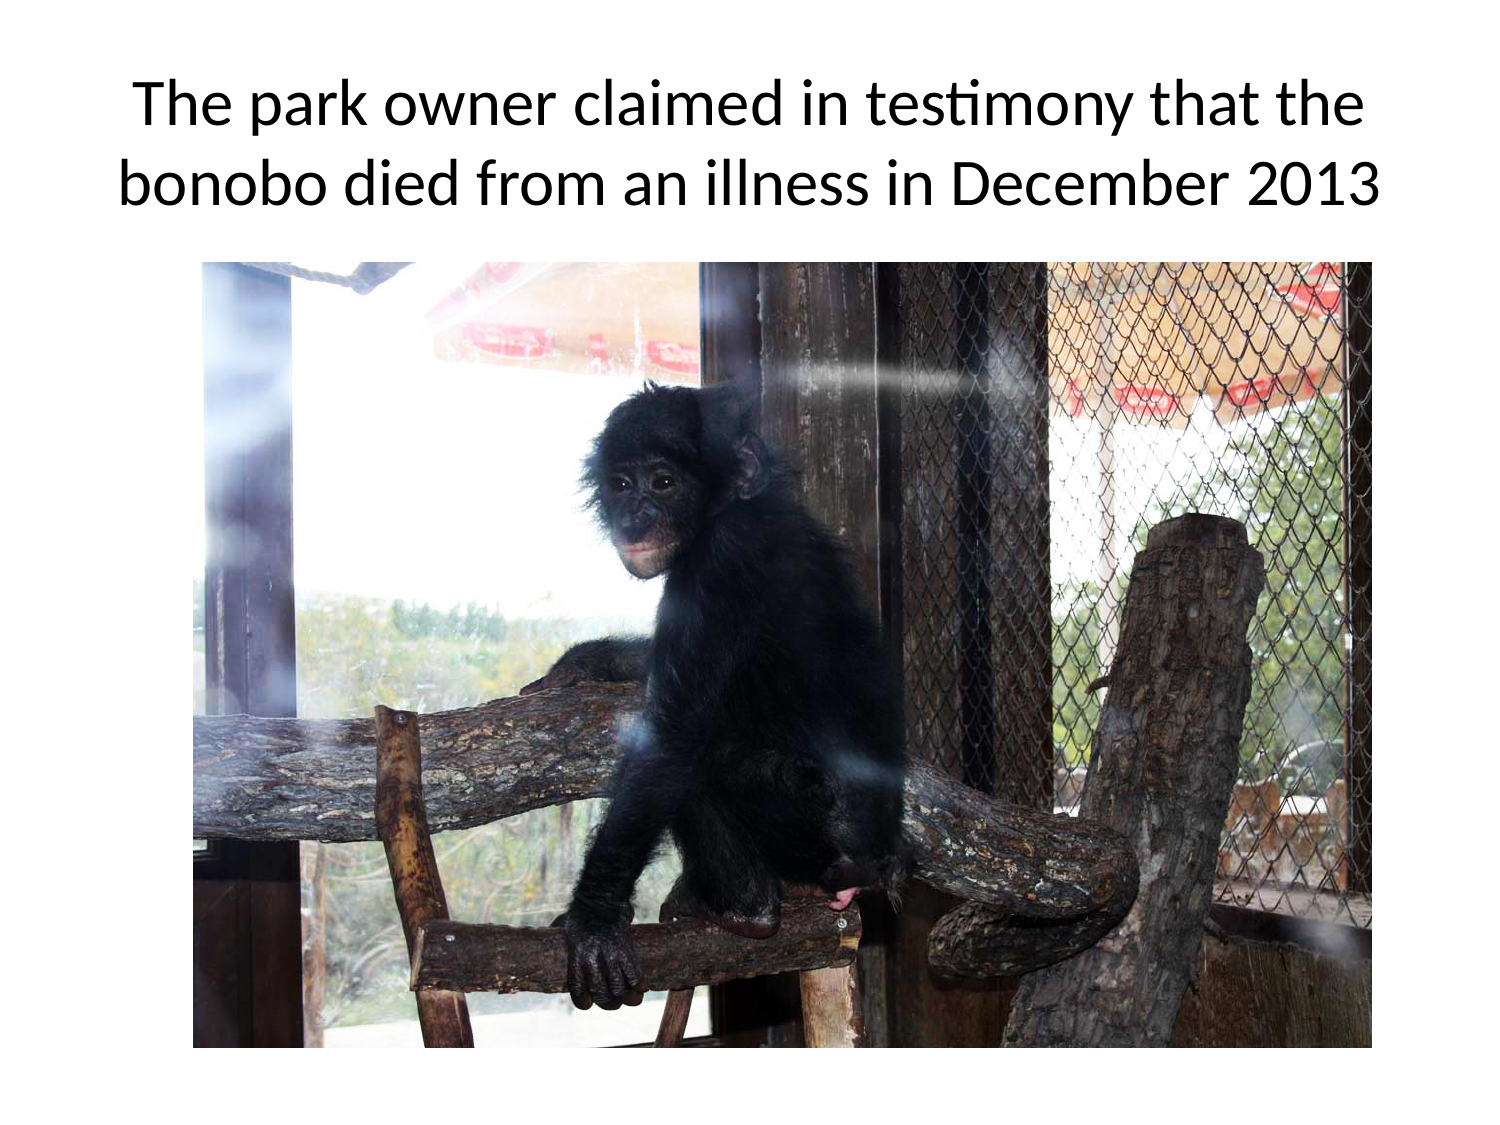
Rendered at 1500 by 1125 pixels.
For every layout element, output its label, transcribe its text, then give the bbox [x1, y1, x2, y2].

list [192, 262, 1372, 1048]
title The park owner claimed in testimony that the bonobo died from an illness in December 2013 [75, 45, 1425, 233]
